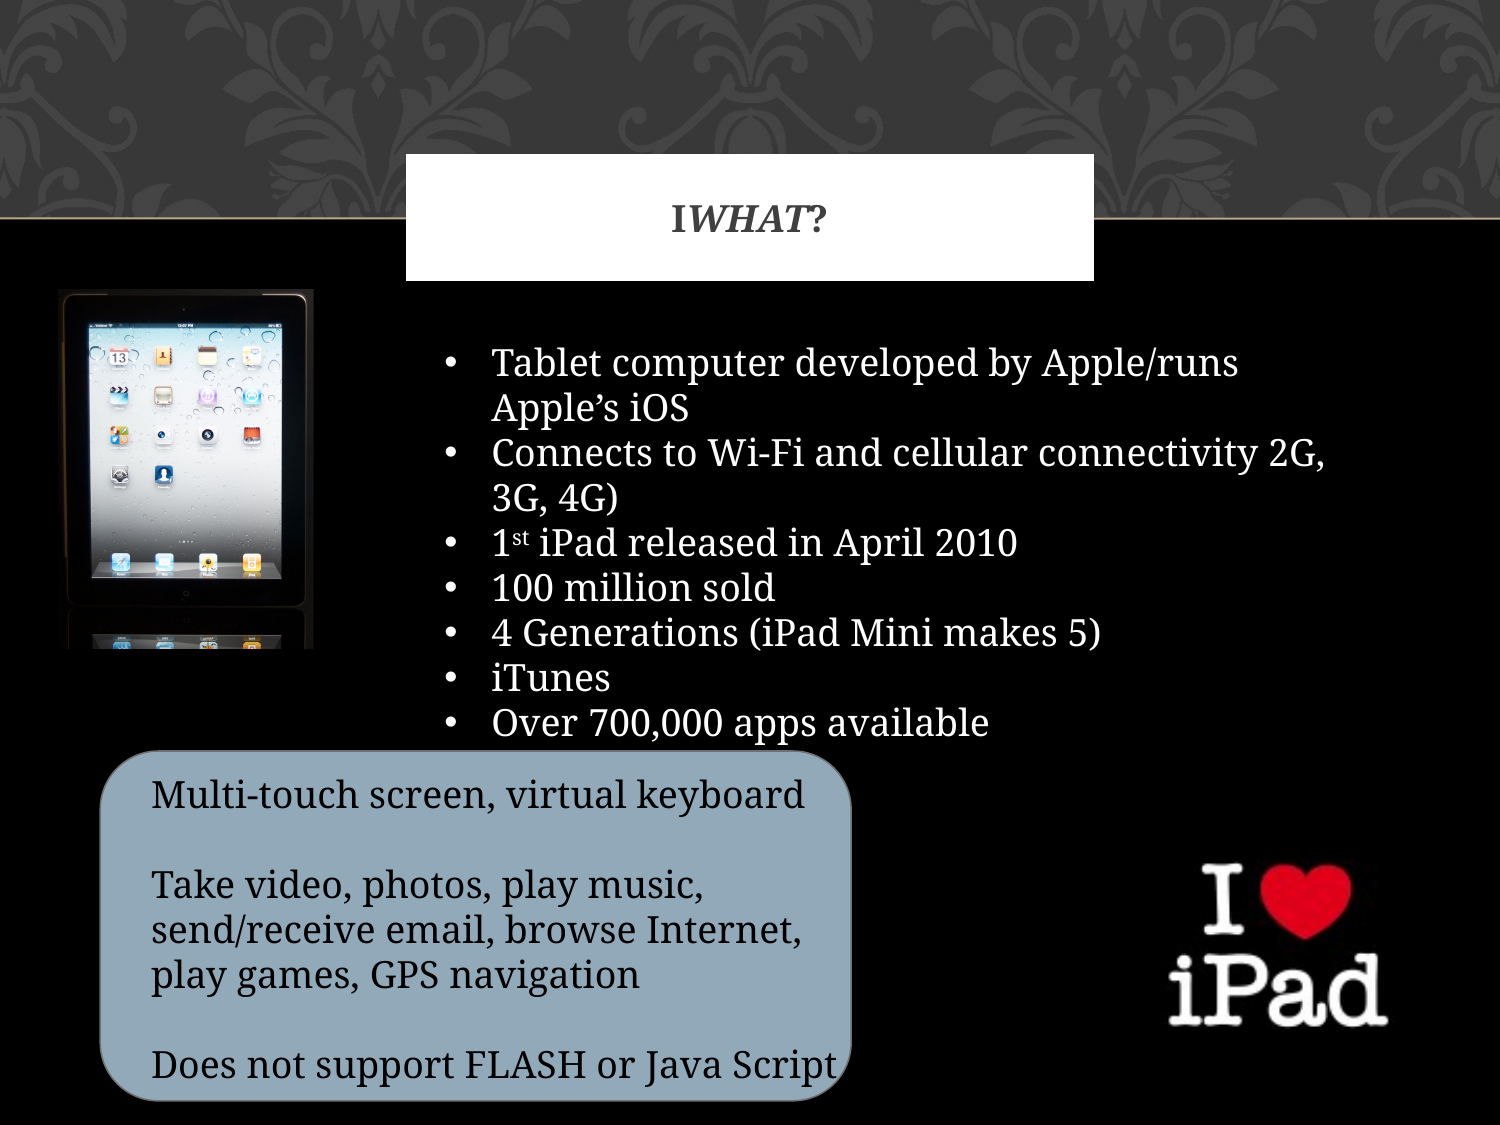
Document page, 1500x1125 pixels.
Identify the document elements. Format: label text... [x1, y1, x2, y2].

picture [57, 288, 314, 650]
title iWhat? [406, 154, 1094, 281]
picture [1125, 820, 1417, 1062]
text_box Tablet computer developed by Apple/runs Apple’s iOS Connects to Wi-Fi and cellular connectivity 2G, 3G, 4G) 1st iPad released in April 2010 100 million sold 4 Generations (iPad Mini makes 5) iTunes Over 700,000 apps available [429, 331, 1382, 797]
text_box [99, 750, 830, 1102]
text_box Multi-touch screen, virtual keyboard Take video, photos, play music, send/receive email, browse Internet, play games, GPS navigation Does not support FLASH or Java Script [136, 763, 888, 1094]
